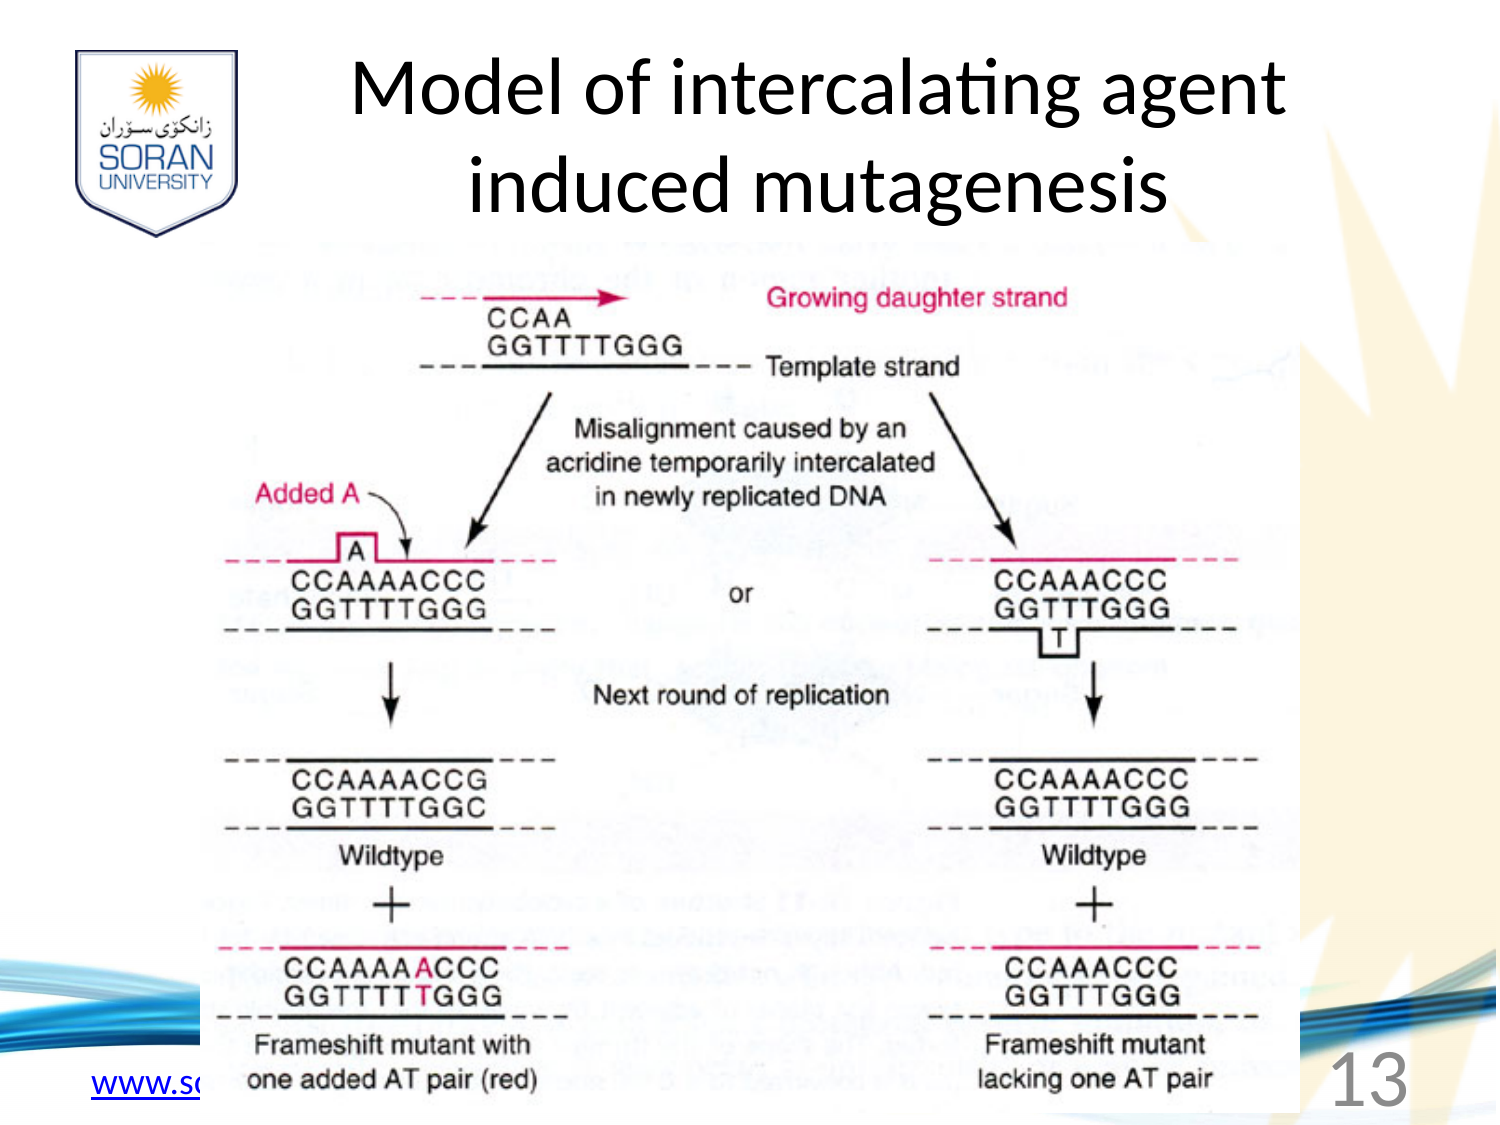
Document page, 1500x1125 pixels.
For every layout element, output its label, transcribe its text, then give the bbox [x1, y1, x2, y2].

slide_number 13 [1304, 1042, 1425, 1103]
picture [75, 50, 112, 238]
title Model of intercalating agent induced mutagenesis [112, 24, 1388, 238]
picture [0, 99, 1500, 1125]
